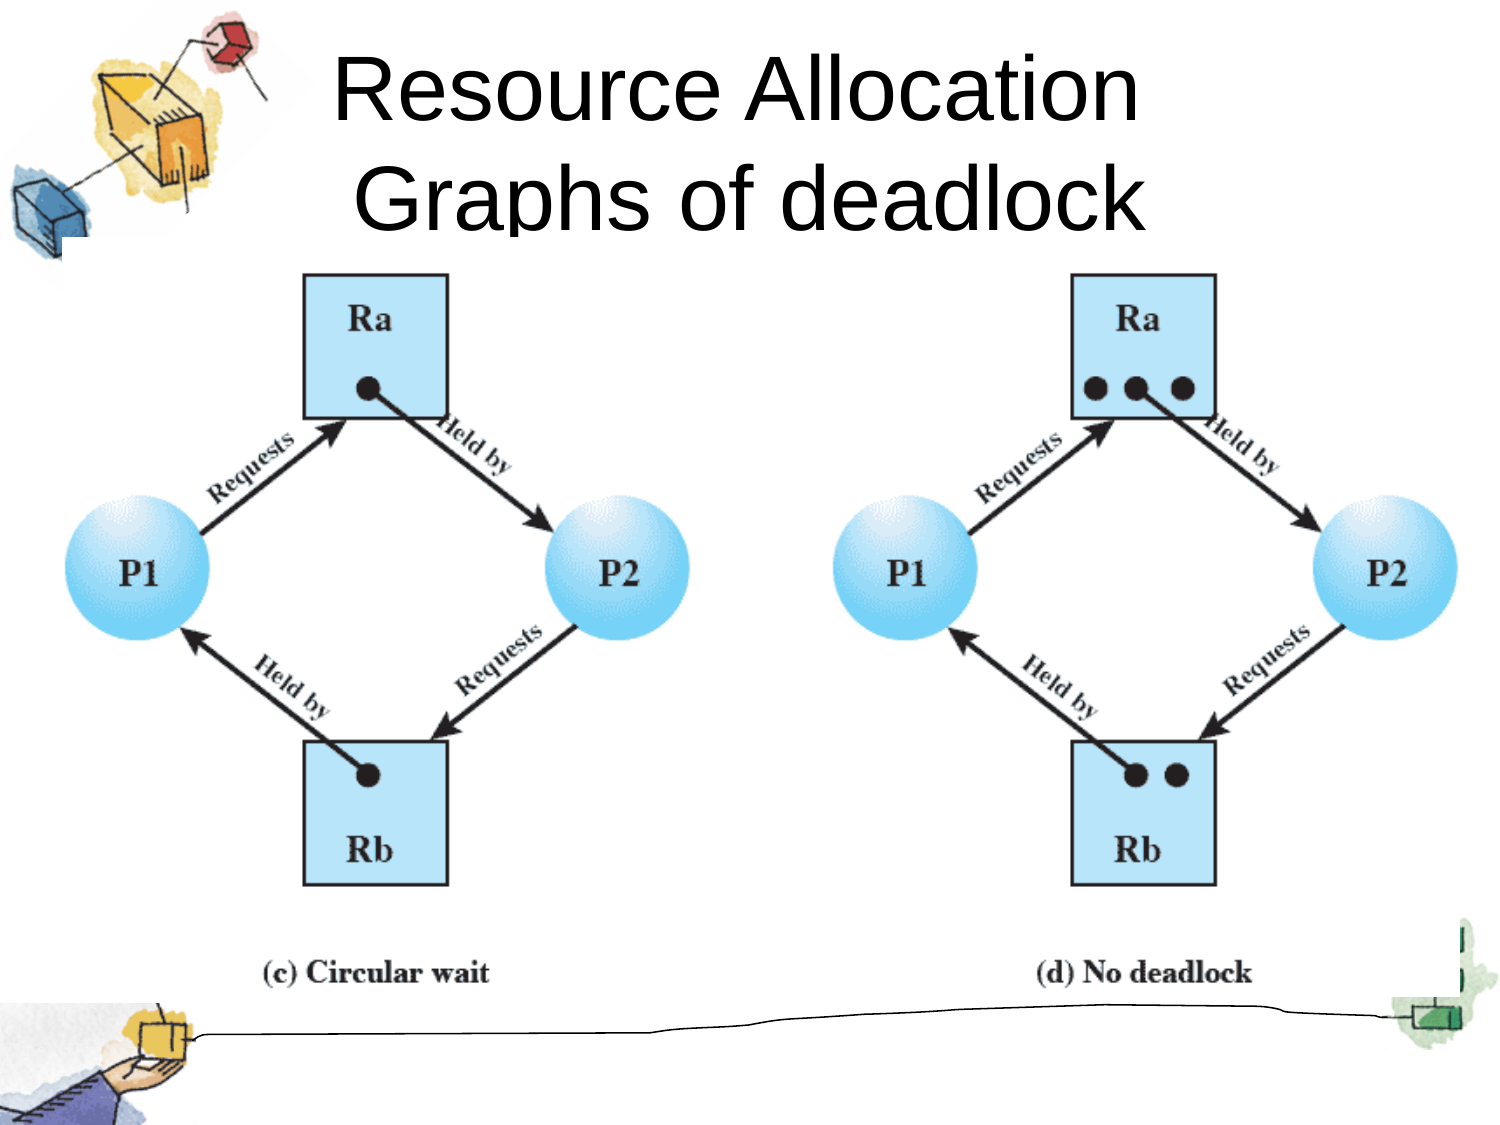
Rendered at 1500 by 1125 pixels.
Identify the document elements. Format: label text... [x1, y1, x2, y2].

picture [0, 1003, 196, 1125]
picture [1382, 912, 1500, 1050]
picture [0, 85, 167, 293]
picture [114, 0, 274, 44]
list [62, 237, 1460, 997]
title Resource Allocation Graphs of deadlock [74, 44, 1426, 233]
